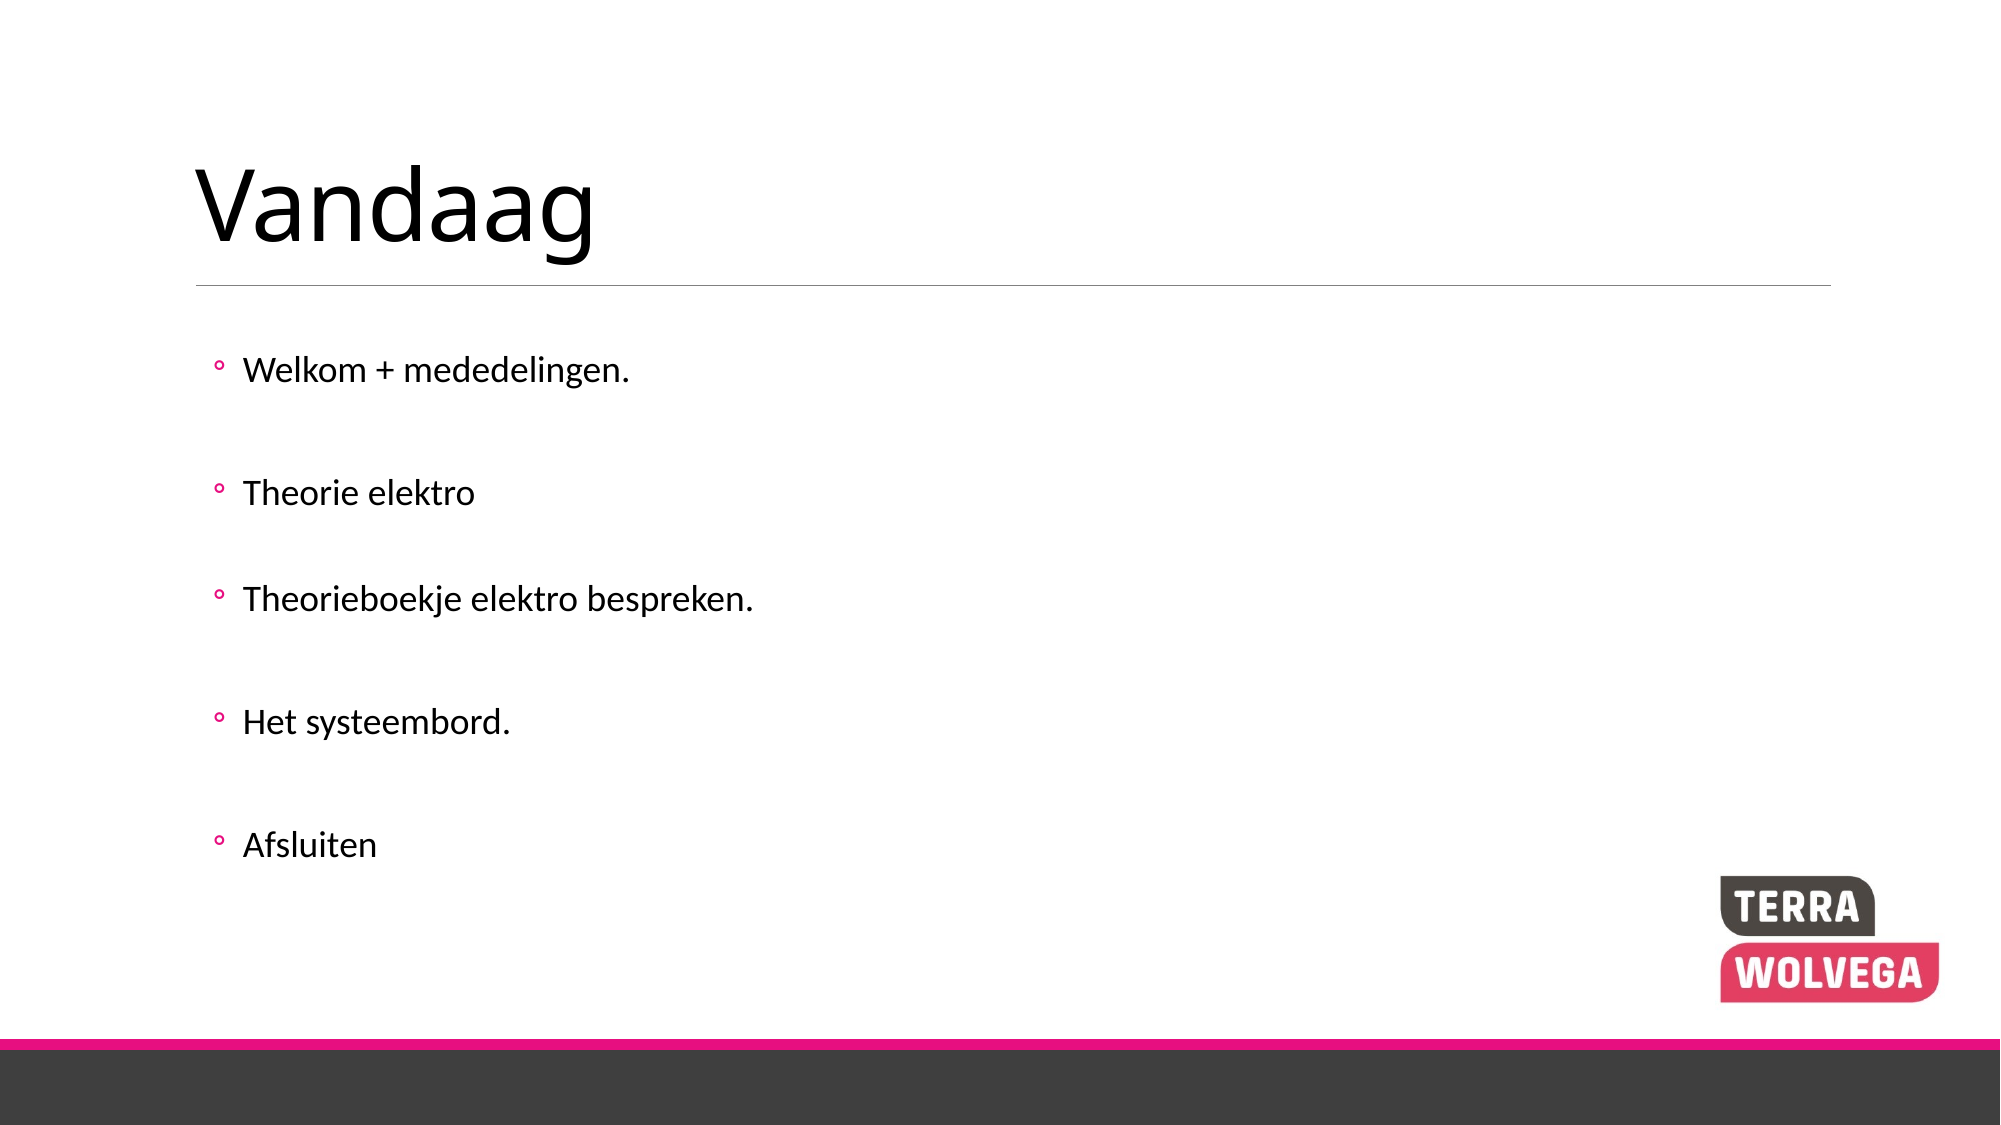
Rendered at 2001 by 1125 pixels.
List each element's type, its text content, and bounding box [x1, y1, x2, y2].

picture [1715, 867, 1945, 1013]
list Welkom + mededelingen. Theorie elektro Theorieboekje elektro bespreken. Het systeembord. Afsluiten [180, 293, 1830, 1125]
title Vandaag [180, 135, 1830, 270]
